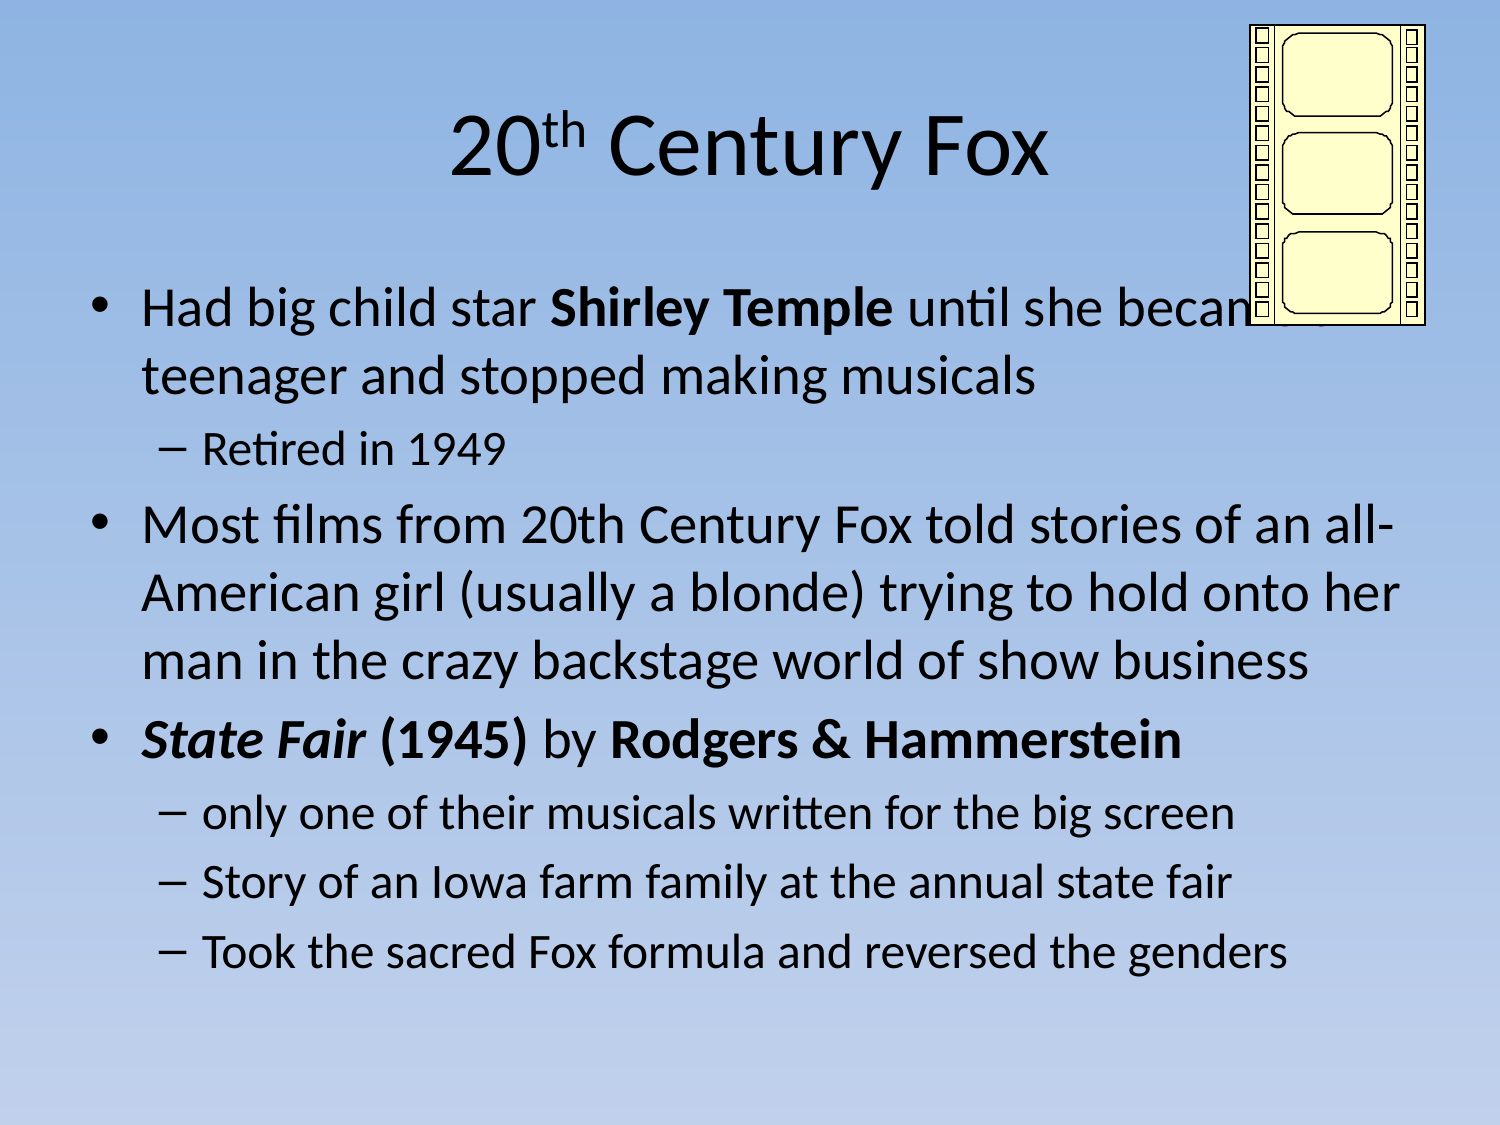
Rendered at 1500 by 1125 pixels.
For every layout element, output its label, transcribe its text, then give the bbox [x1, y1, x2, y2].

title 20th Century Fox [75, 45, 1250, 233]
text_box [1250, 24, 1426, 325]
list Had big child star Shirley Temple until she became a teenager and stopped making musicals Retired in 1949 Most films from 20th Century Fox told stories of an all-American girl (usually a blonde) trying to hold onto her man in the crazy backstage world of show business State Fair (1945) by Rodgers & Hammerstein only one of their musicals written for the big screen Story of an Iowa farm family at the annual state fair Took the sacred Fox formula and reversed the genders [75, 262, 1425, 1005]
